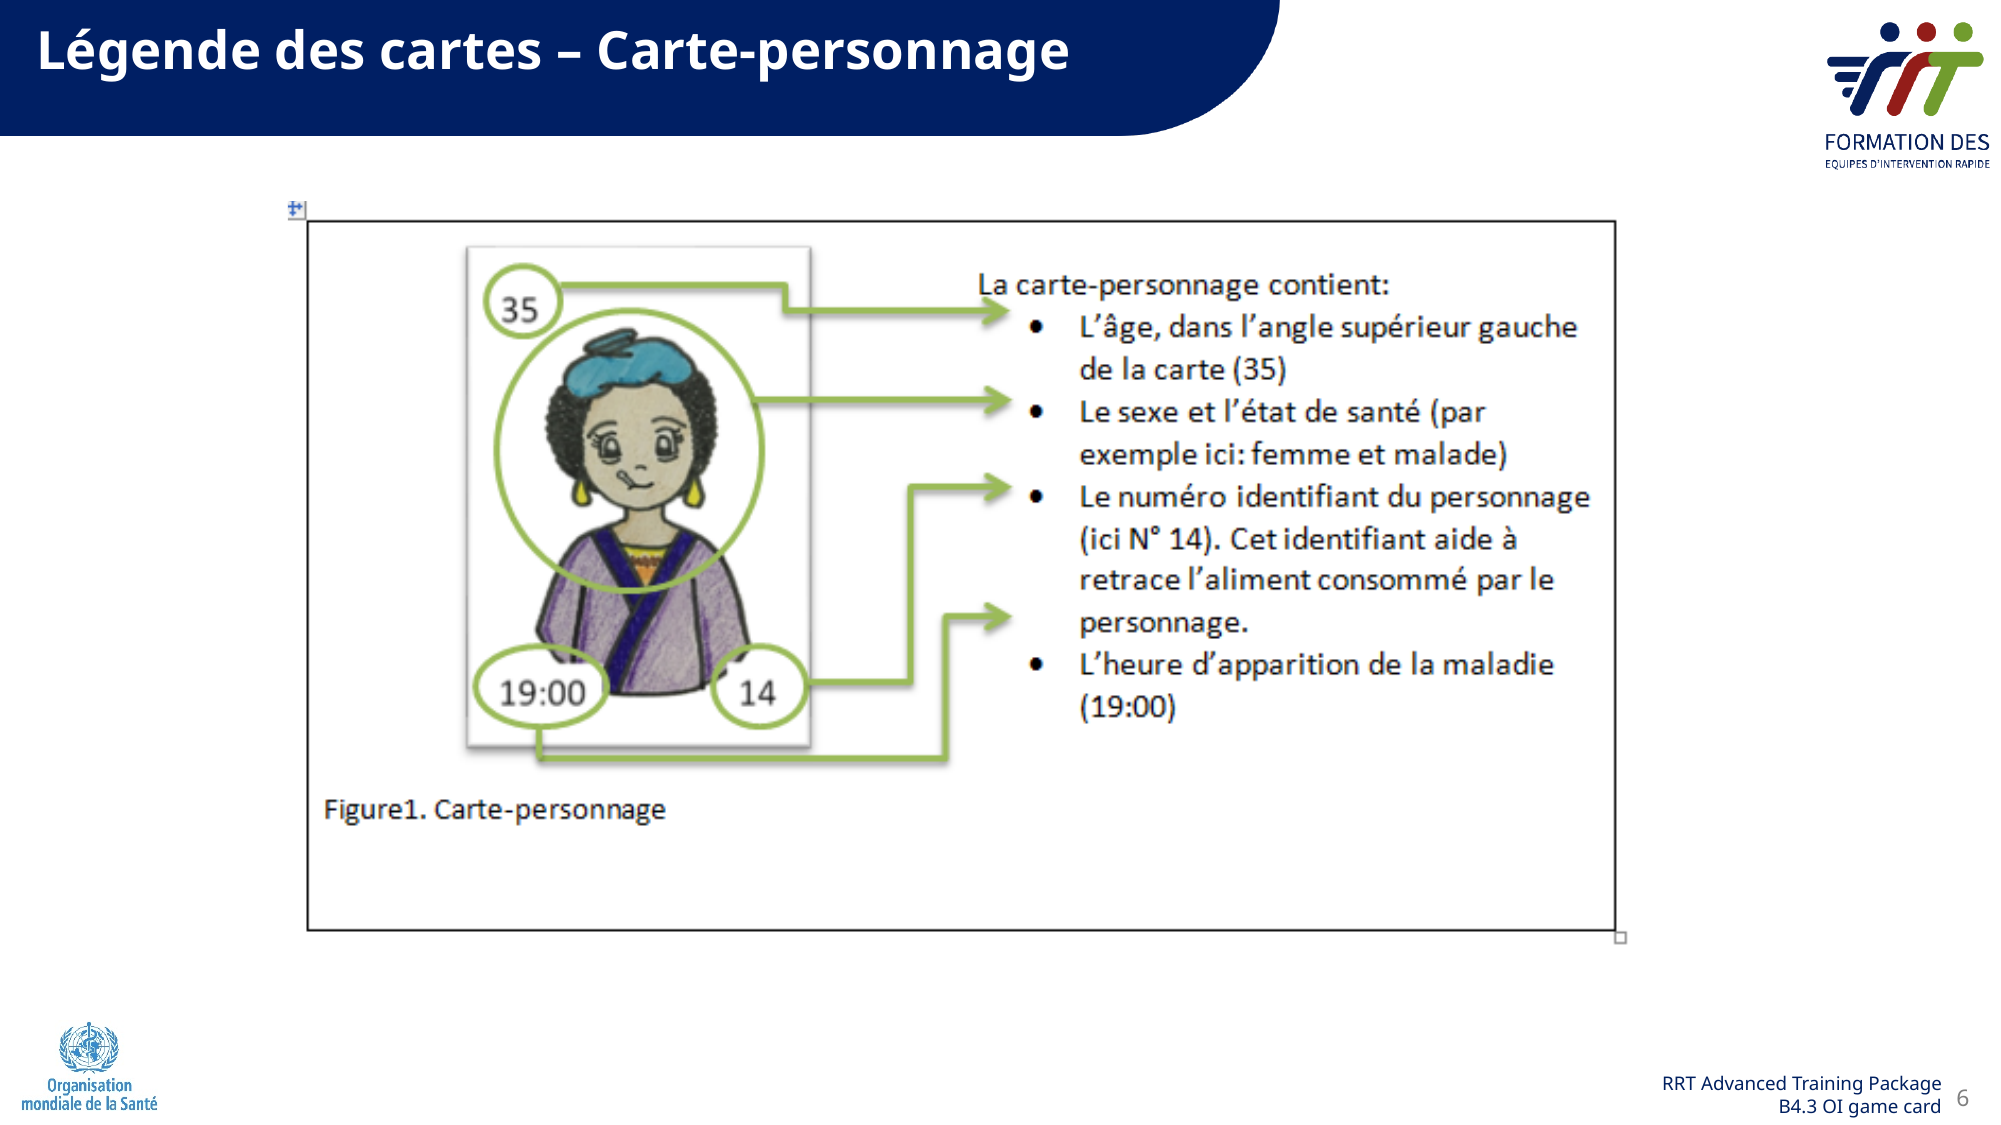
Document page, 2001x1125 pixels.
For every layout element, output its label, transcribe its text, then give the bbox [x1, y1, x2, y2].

picture [1825, 21, 1990, 170]
picture [287, 200, 1637, 954]
picture [20, 1020, 158, 1111]
title Légende des cartes – Carte-personnage [28, 0, 1228, 107]
picture [0, 0, 1280, 136]
